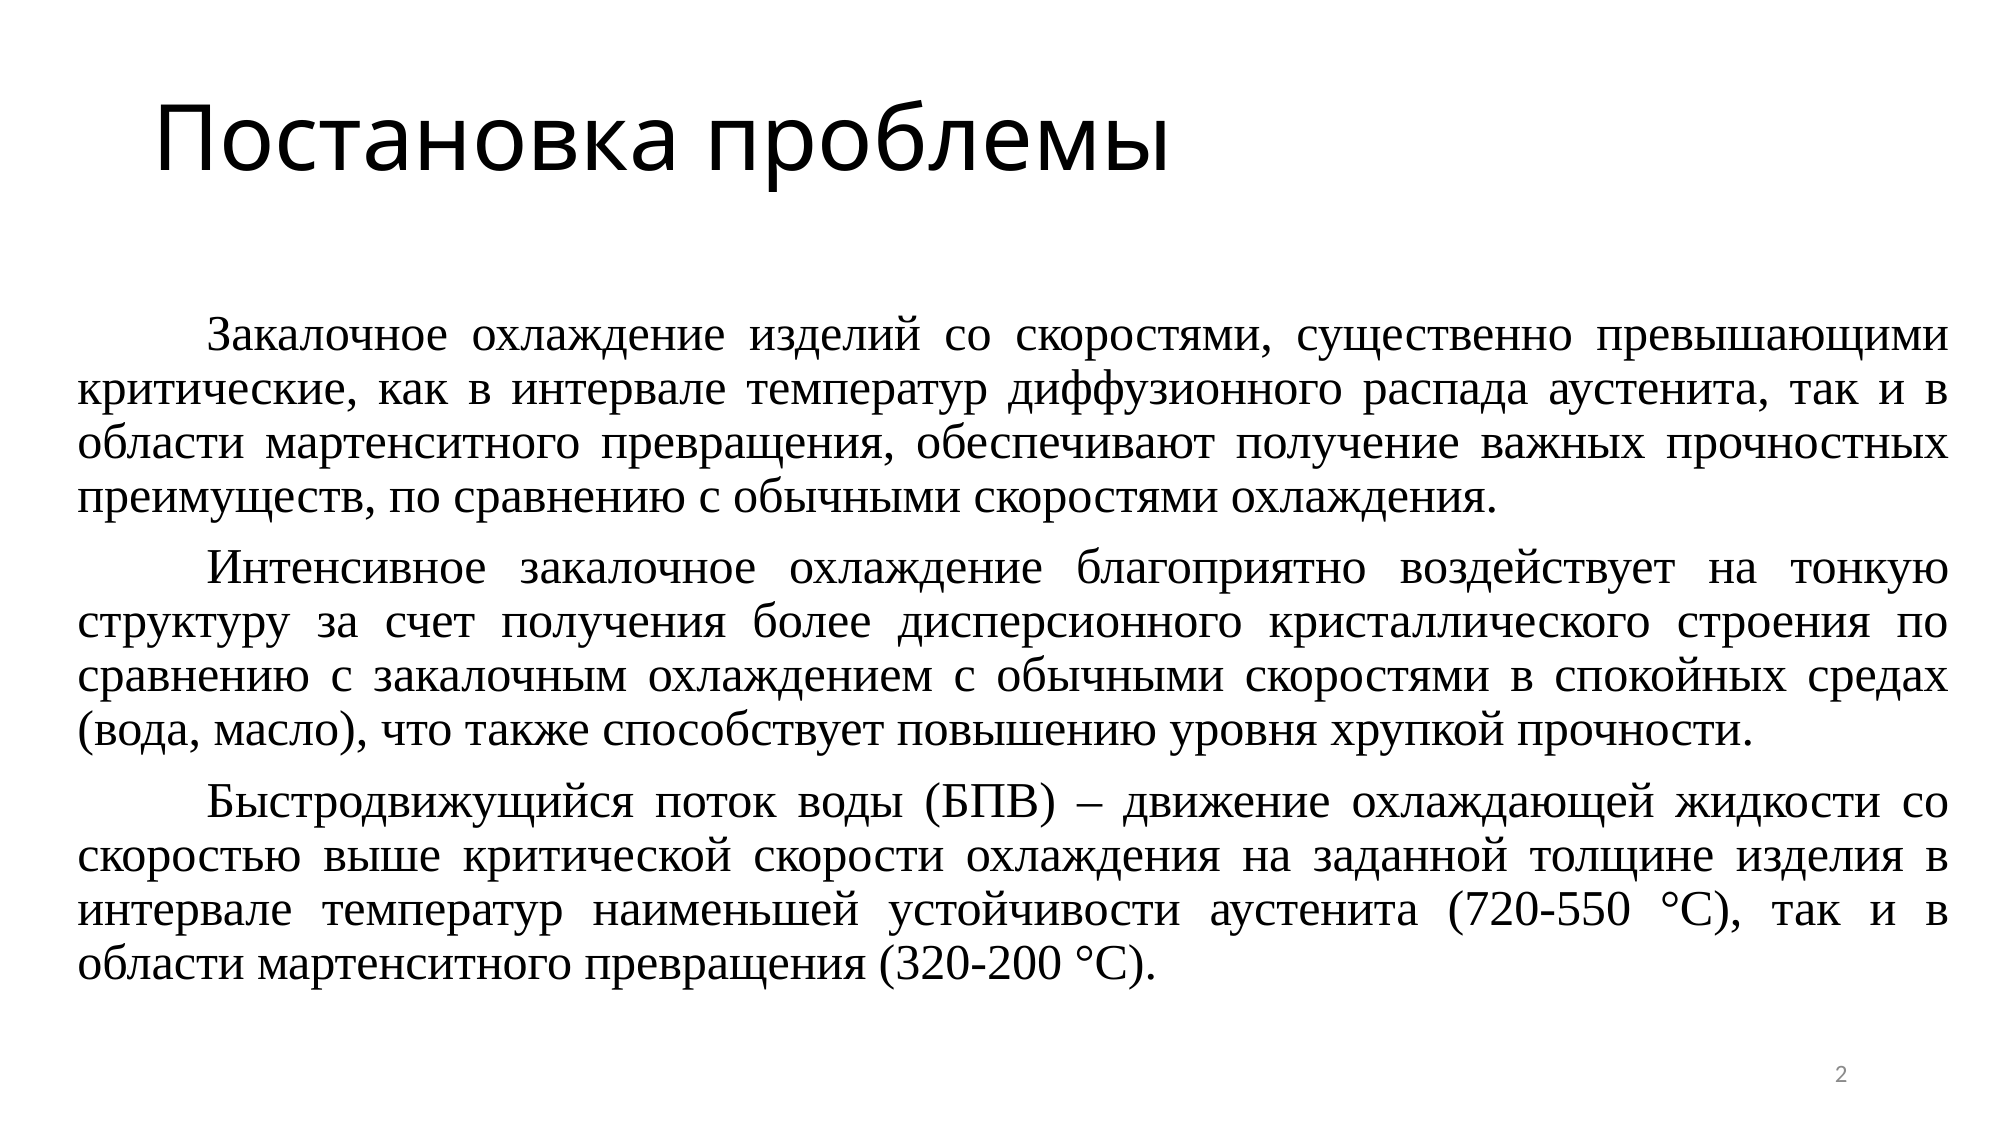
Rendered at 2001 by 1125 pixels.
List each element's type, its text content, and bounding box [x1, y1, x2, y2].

slide_number 2 [1412, 1042, 1863, 1103]
title Постановка проблемы [137, 59, 1863, 222]
list Закалочное охлаждение изделий со скоростями, существенно превышающими критические, как в интервале температур диффузионного распада аустенита, так и в области мартенситного превращения, обеспечивают получение важных прочностных преимуществ, по сравнению с обычными скоростями охлаждения. Интенсивное закалочное охлаждение благоприятно воздействует на тонкую структуру за счет получения более дисперсионного кристаллического строения по сравнению с закалочным охлаждением с обычными скоростями в спокойных средах (вода, масло), что также способствует повышению уровня хрупкой прочности. Быстродвижущийся поток воды (БПВ) – движение охлаждающей жидкости со скоростью выше критической скорости охлаждения на заданной толщине изделия в интервале температур наименьшей устойчивости аустенита (720-550 °C), так и в области мартенситного превращения (320-200 °C). [62, 299, 1966, 1014]
